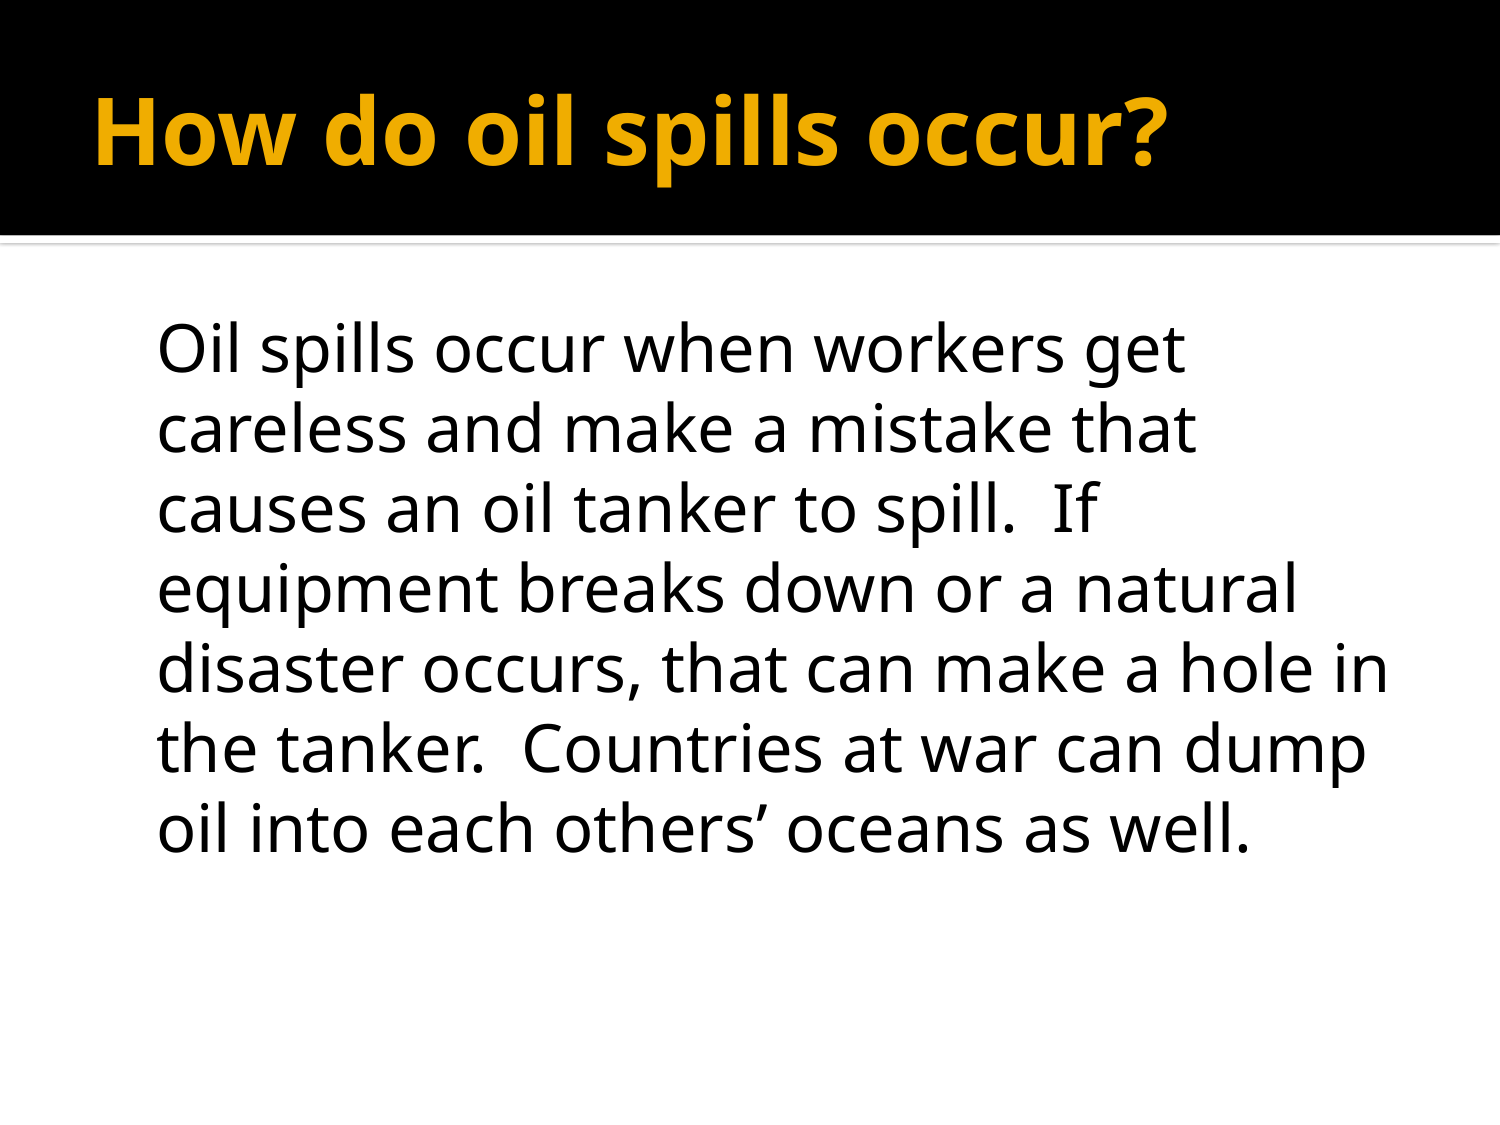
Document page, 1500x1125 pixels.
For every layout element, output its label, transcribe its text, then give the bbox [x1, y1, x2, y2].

title How do oil spills occur? [75, 25, 1425, 231]
list Oil spills occur when workers get careless and make a mistake that causes an oil tanker to spill. If equipment breaks down or a natural disaster occurs, that can make a hole in the tanker. Countries at war can dump oil into each others’ oceans as well. [75, 291, 1425, 1050]
